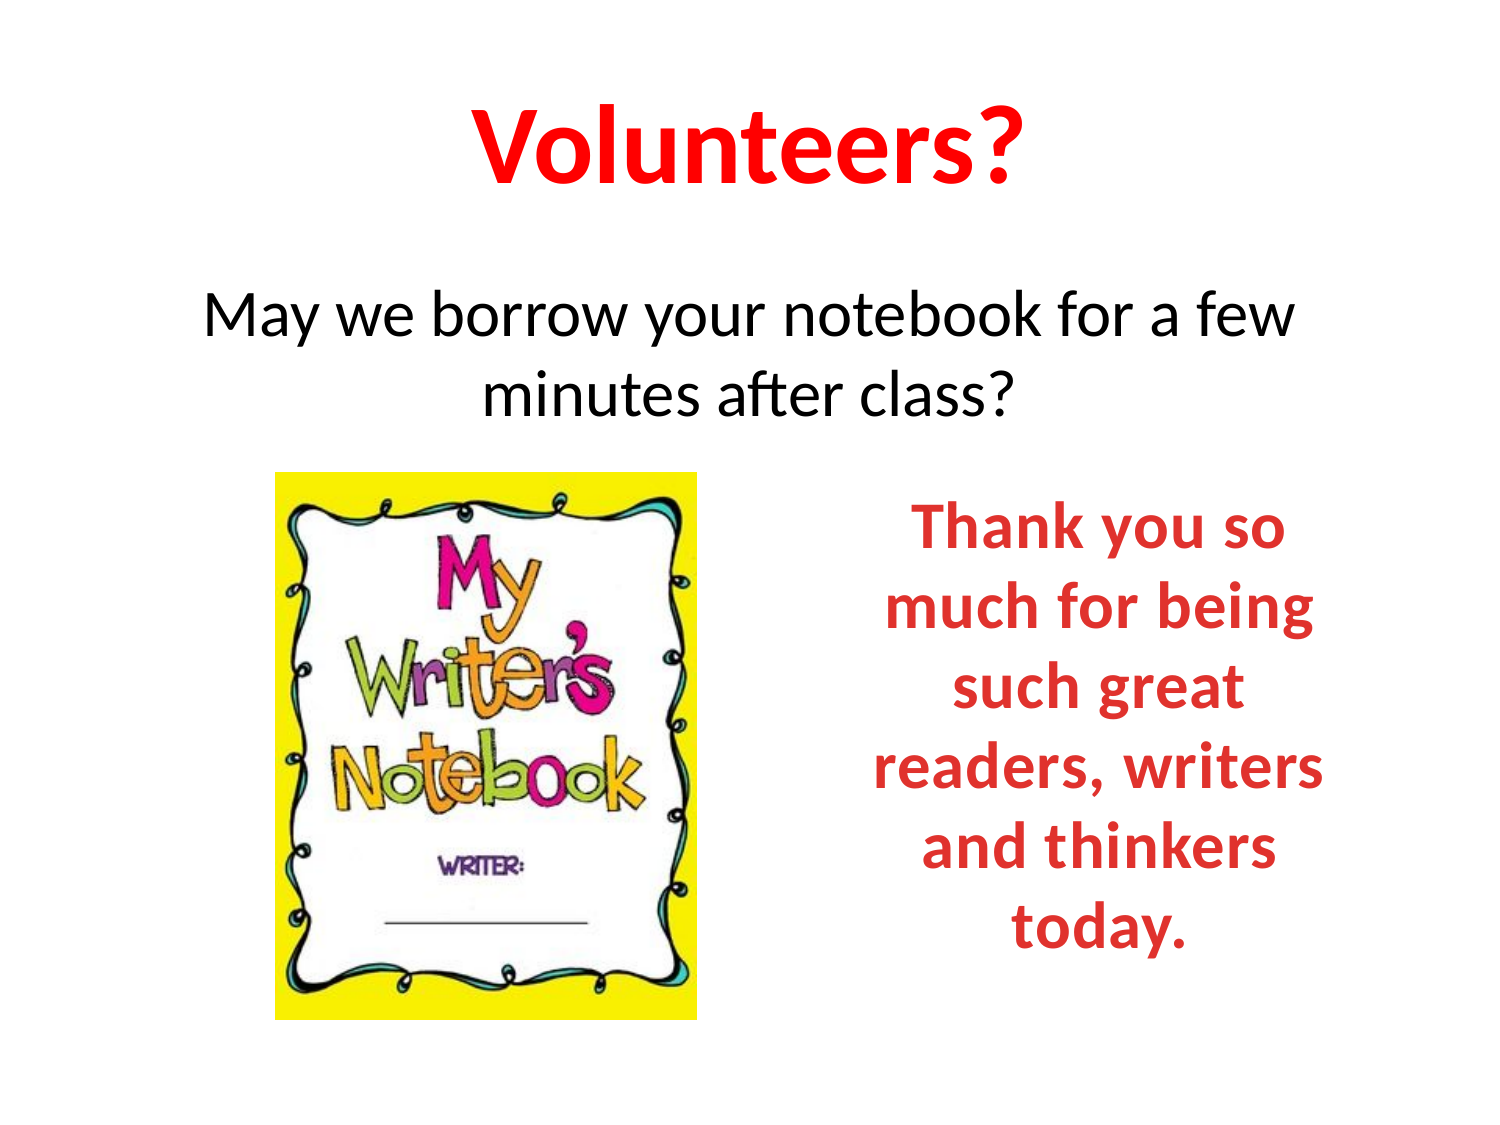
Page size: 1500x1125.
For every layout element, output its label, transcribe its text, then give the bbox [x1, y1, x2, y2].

title Volunteers? [75, 45, 1425, 233]
list May we borrow your notebook for a few minutes after class? [75, 262, 1425, 1005]
picture [274, 472, 698, 1020]
text_box Thank you so much for being such great readers, writers and thinkers today. [825, 474, 1375, 970]
